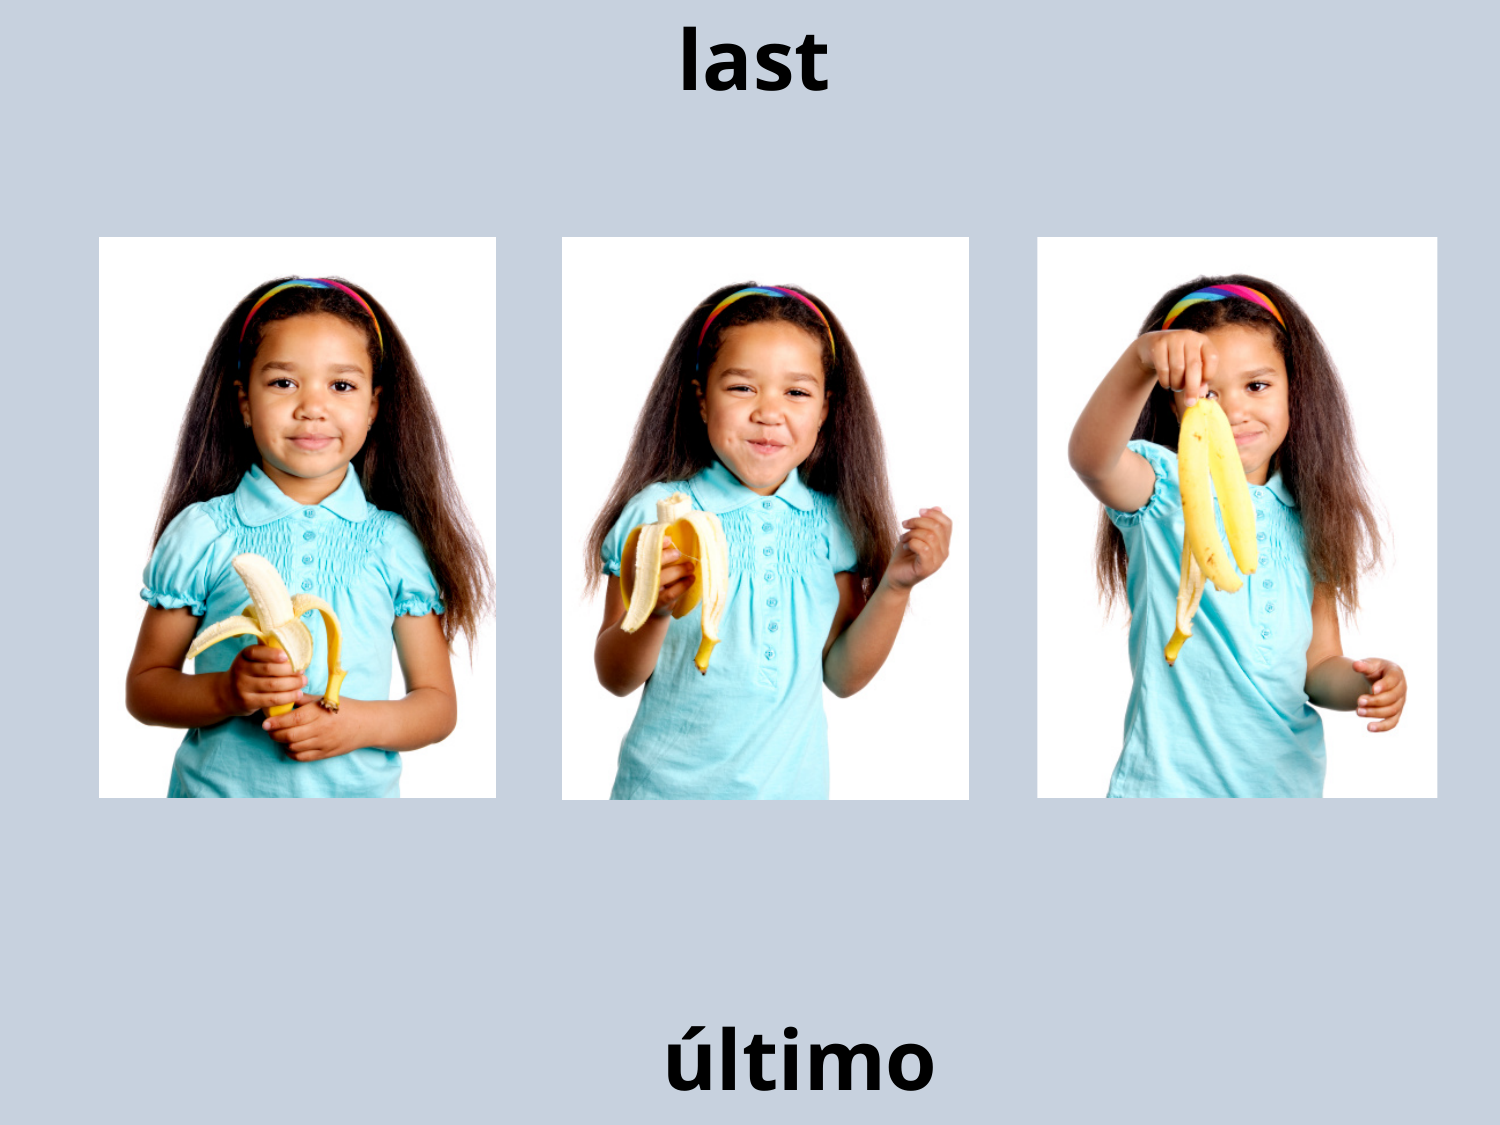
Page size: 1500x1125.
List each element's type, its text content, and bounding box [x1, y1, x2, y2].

text_box último [537, 999, 1063, 1125]
picture [562, 237, 969, 801]
picture [1037, 237, 1438, 798]
list last [491, 0, 1017, 125]
picture [99, 237, 496, 798]
